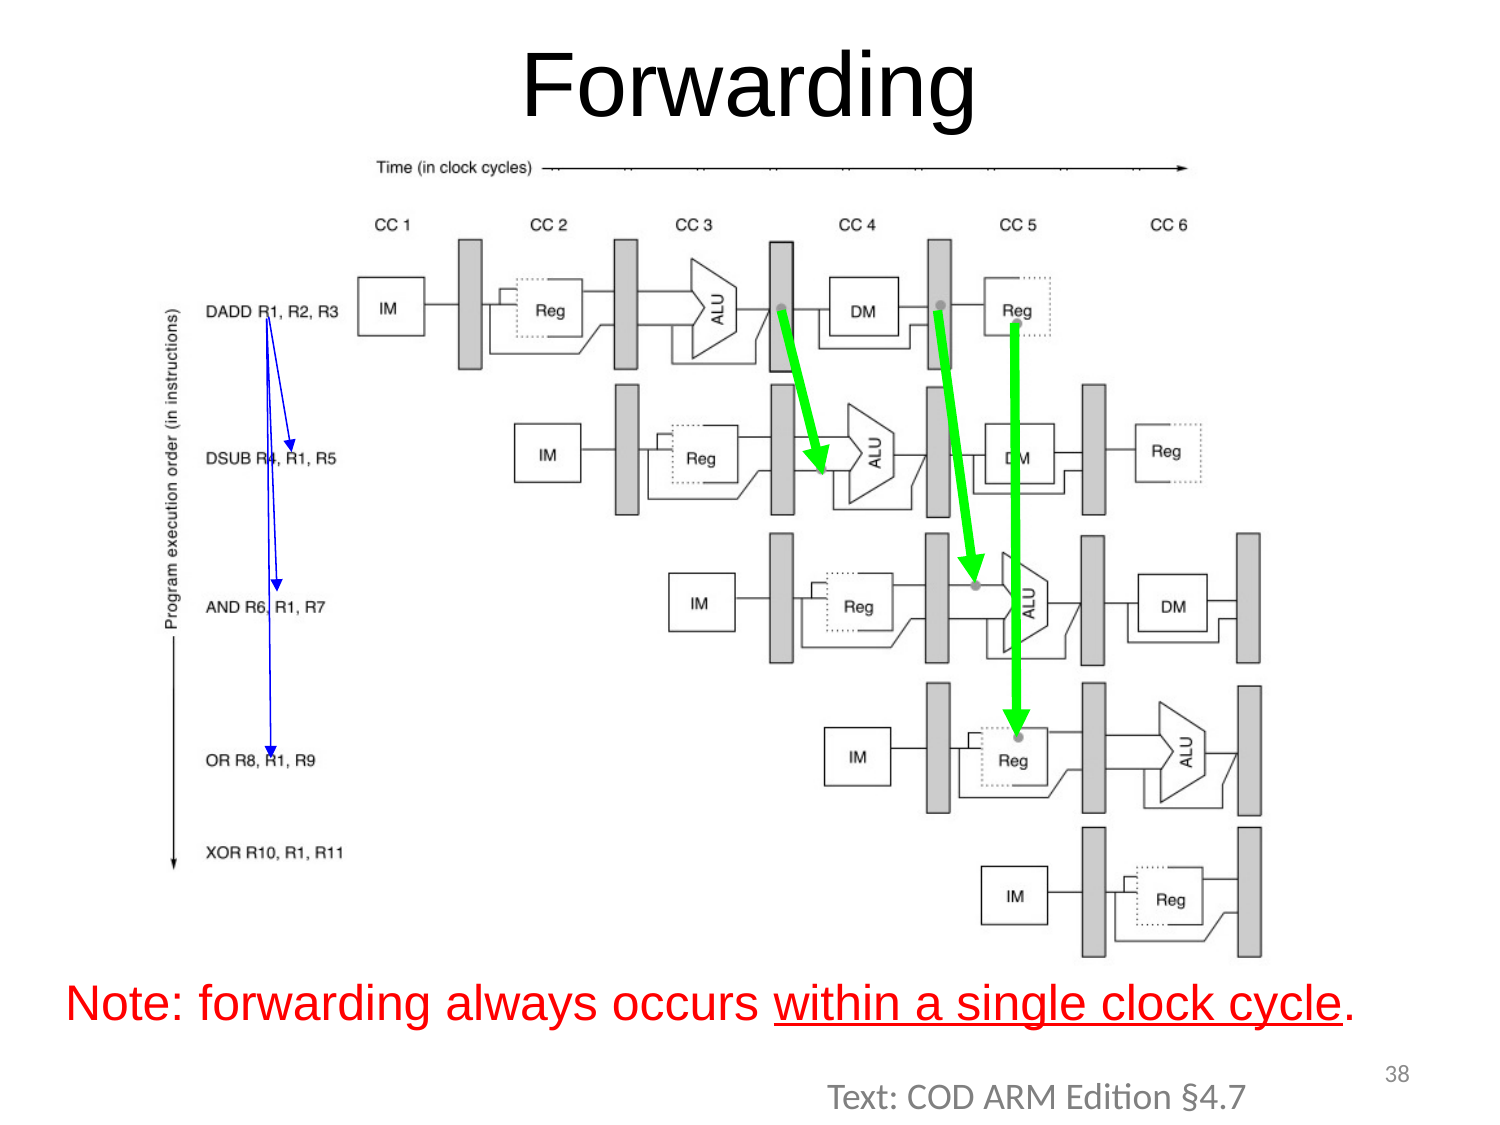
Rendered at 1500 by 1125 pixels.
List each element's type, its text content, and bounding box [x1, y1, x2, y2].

list Note: forwarding always occurs within a single clock cycle. [50, 962, 1473, 1055]
slide_number 38 [1074, 1042, 1425, 1103]
title Forwarding [112, 0, 1388, 161]
text_box Text: COD ARM Edition §4.7 [812, 1064, 1350, 1125]
picture [129, 146, 1322, 993]
